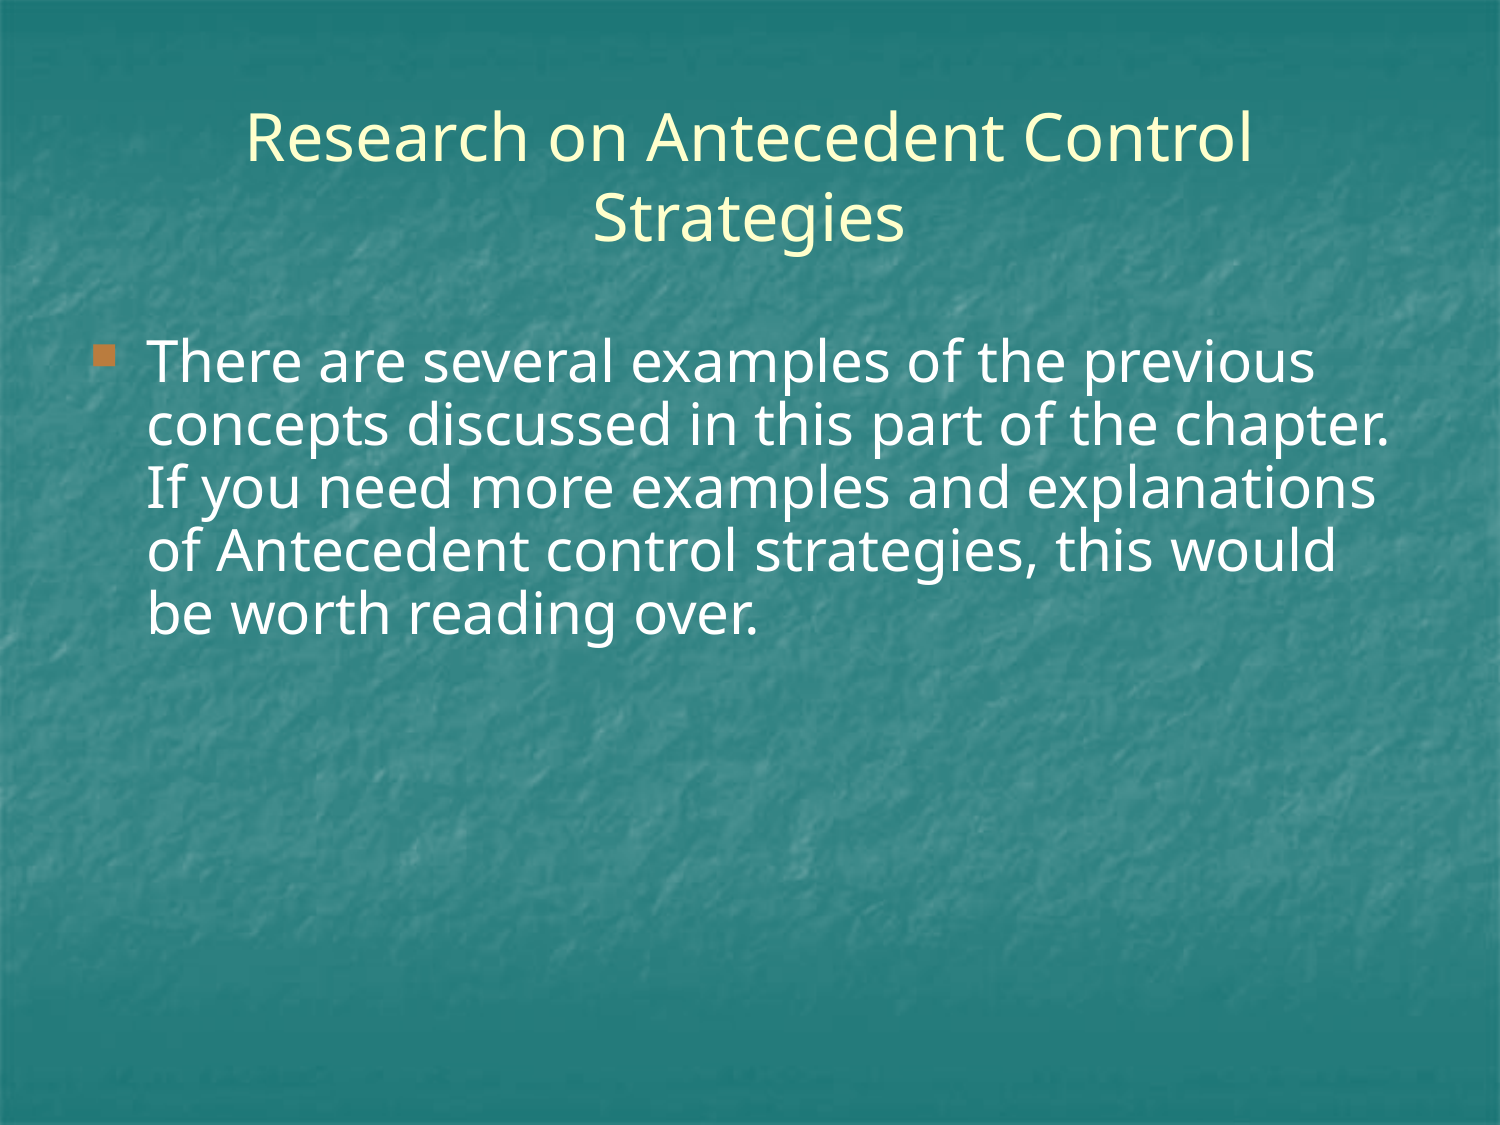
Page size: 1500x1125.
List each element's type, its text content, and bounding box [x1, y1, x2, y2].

list There are several examples of the previous concepts discussed in this part of the chapter. If you need more examples and explanations of Antecedent control strategies, this would be worth reading over. [74, 324, 1426, 1001]
title Research on Antecedent Control Strategies [74, 62, 1426, 288]
